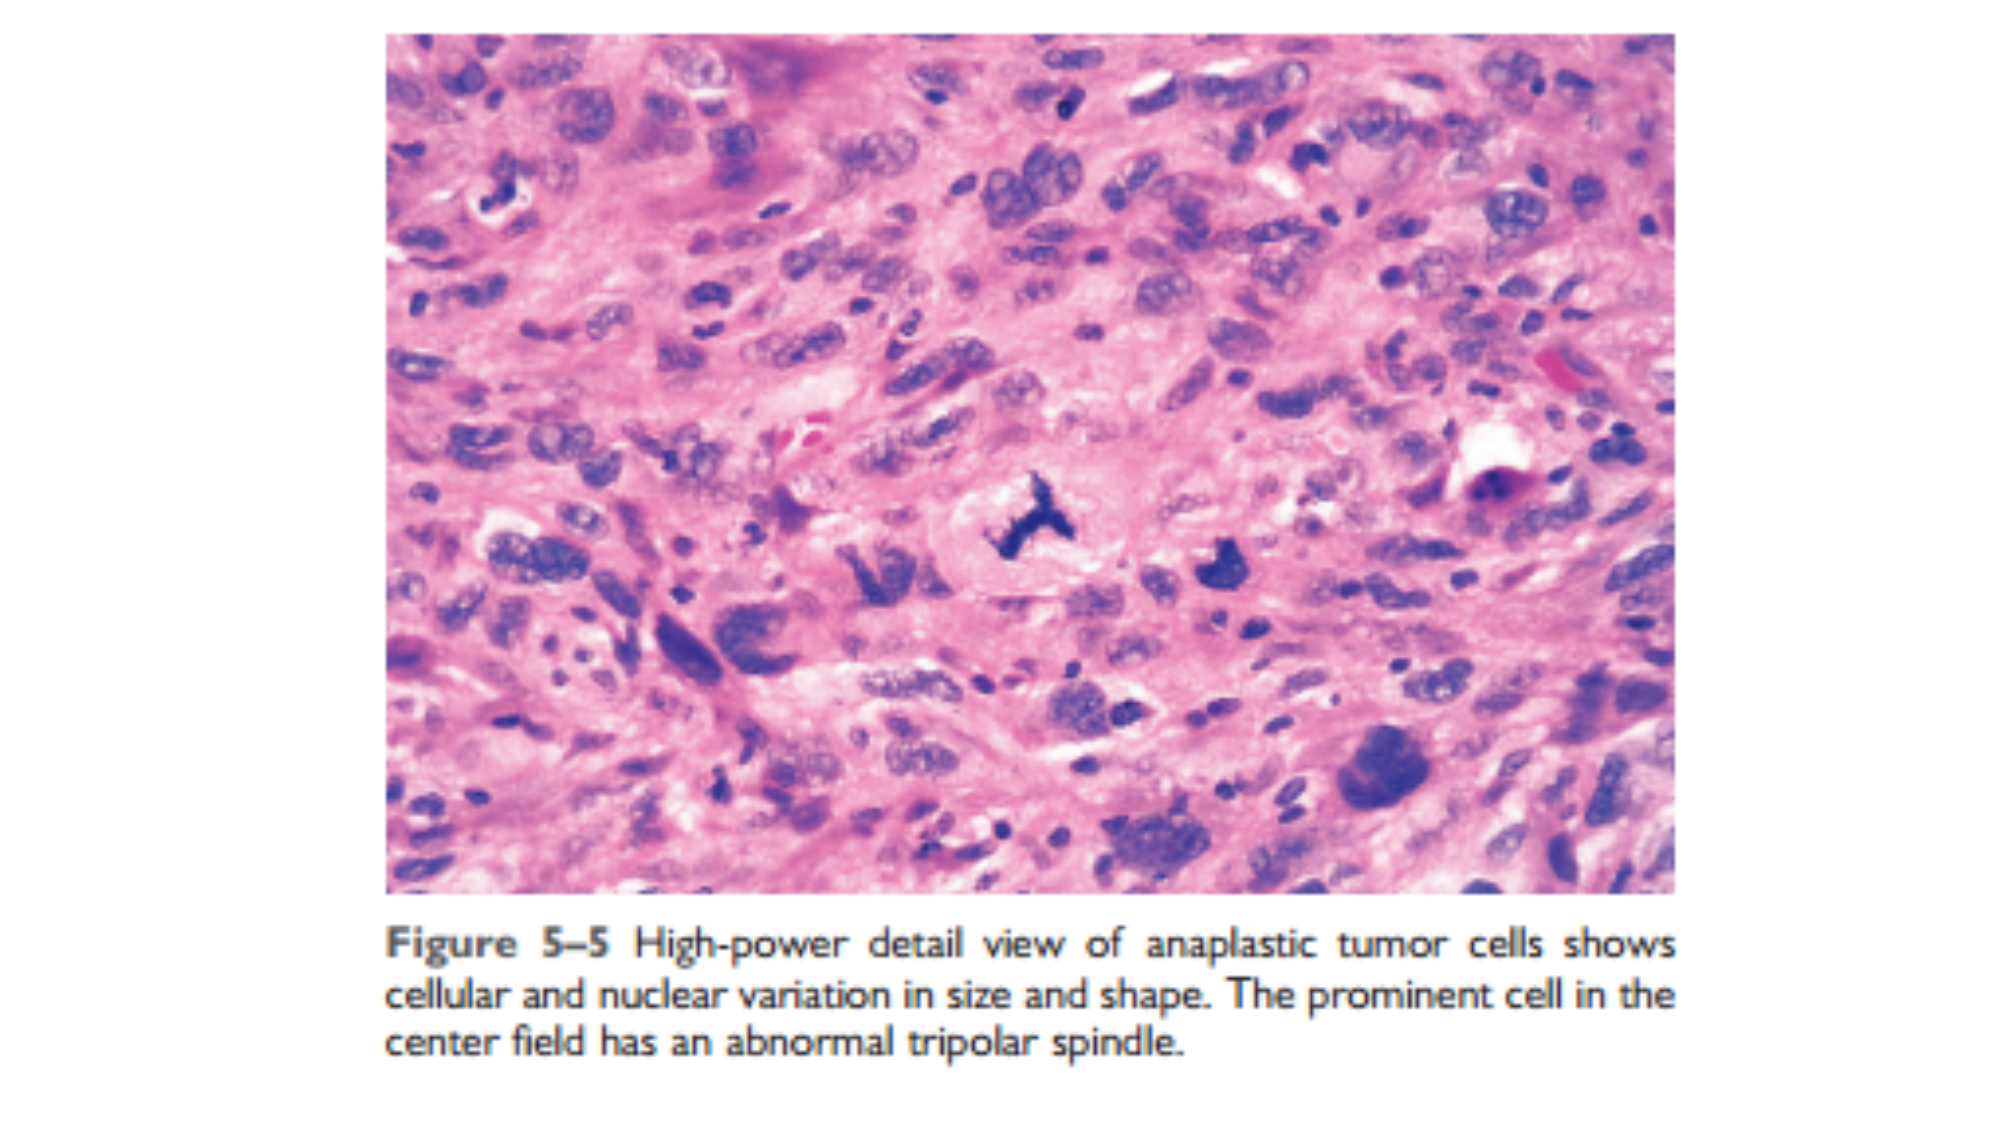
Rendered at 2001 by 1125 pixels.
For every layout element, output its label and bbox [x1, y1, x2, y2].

list [364, 4, 1696, 1096]
